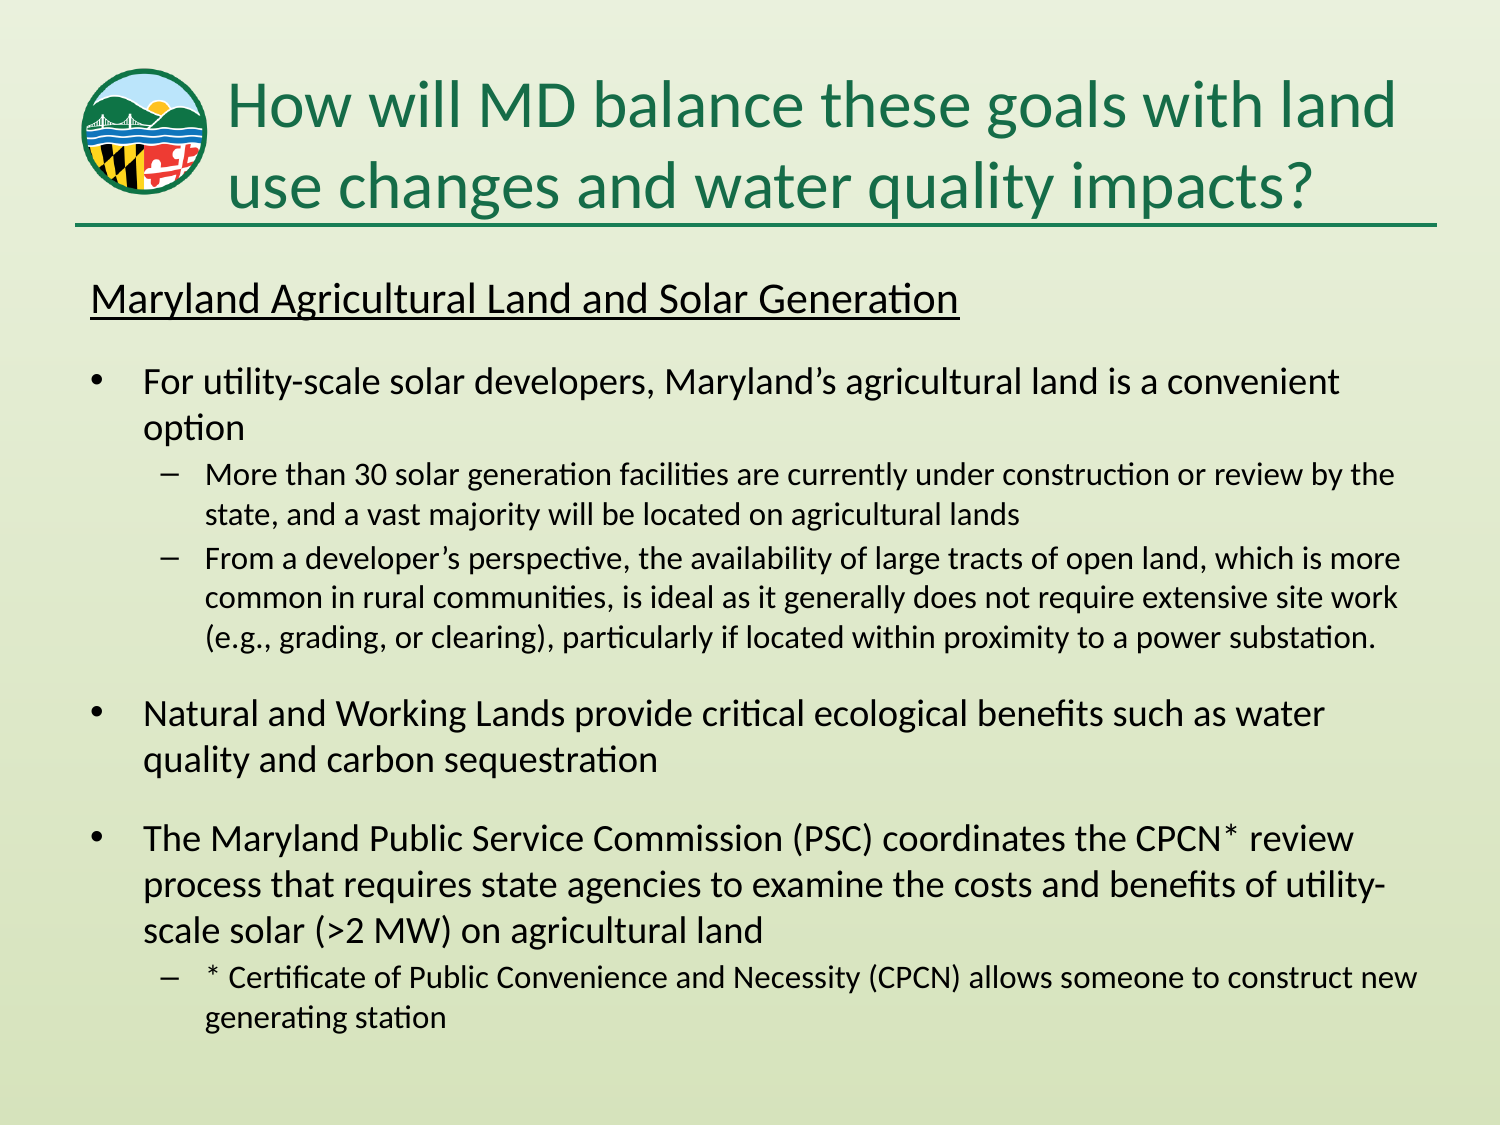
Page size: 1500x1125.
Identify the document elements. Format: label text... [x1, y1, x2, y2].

picture [75, 62, 212, 200]
list Maryland Agricultural Land and Solar Generation For utility-scale solar developers, Maryland’s agricultural land is a convenient option More than 30 solar generation facilities are currently under construction or review by the state, and a vast majority will be located on agricultural lands From a developer’s perspective, the availability of large tracts of open land, which is more common in rural communities, is ideal as it generally does not require extensive site work (e.g., grading, or clearing), particularly if located within proximity to a power substation. Natural and Working Lands provide critical ecological benefits such as water quality and carbon sequestration The Maryland Public Service Commission (PSC) coordinates the CPCN* review process that requires state agencies to examine the costs and benefits of utility-scale solar (>2 MW) on agricultural land * Certificate of Public Convenience and Necessity (CPCN) allows someone to construct new generating station [75, 262, 1438, 1088]
title How will MD balance these goals with land use changes and water quality impacts? [212, 50, 1463, 313]
